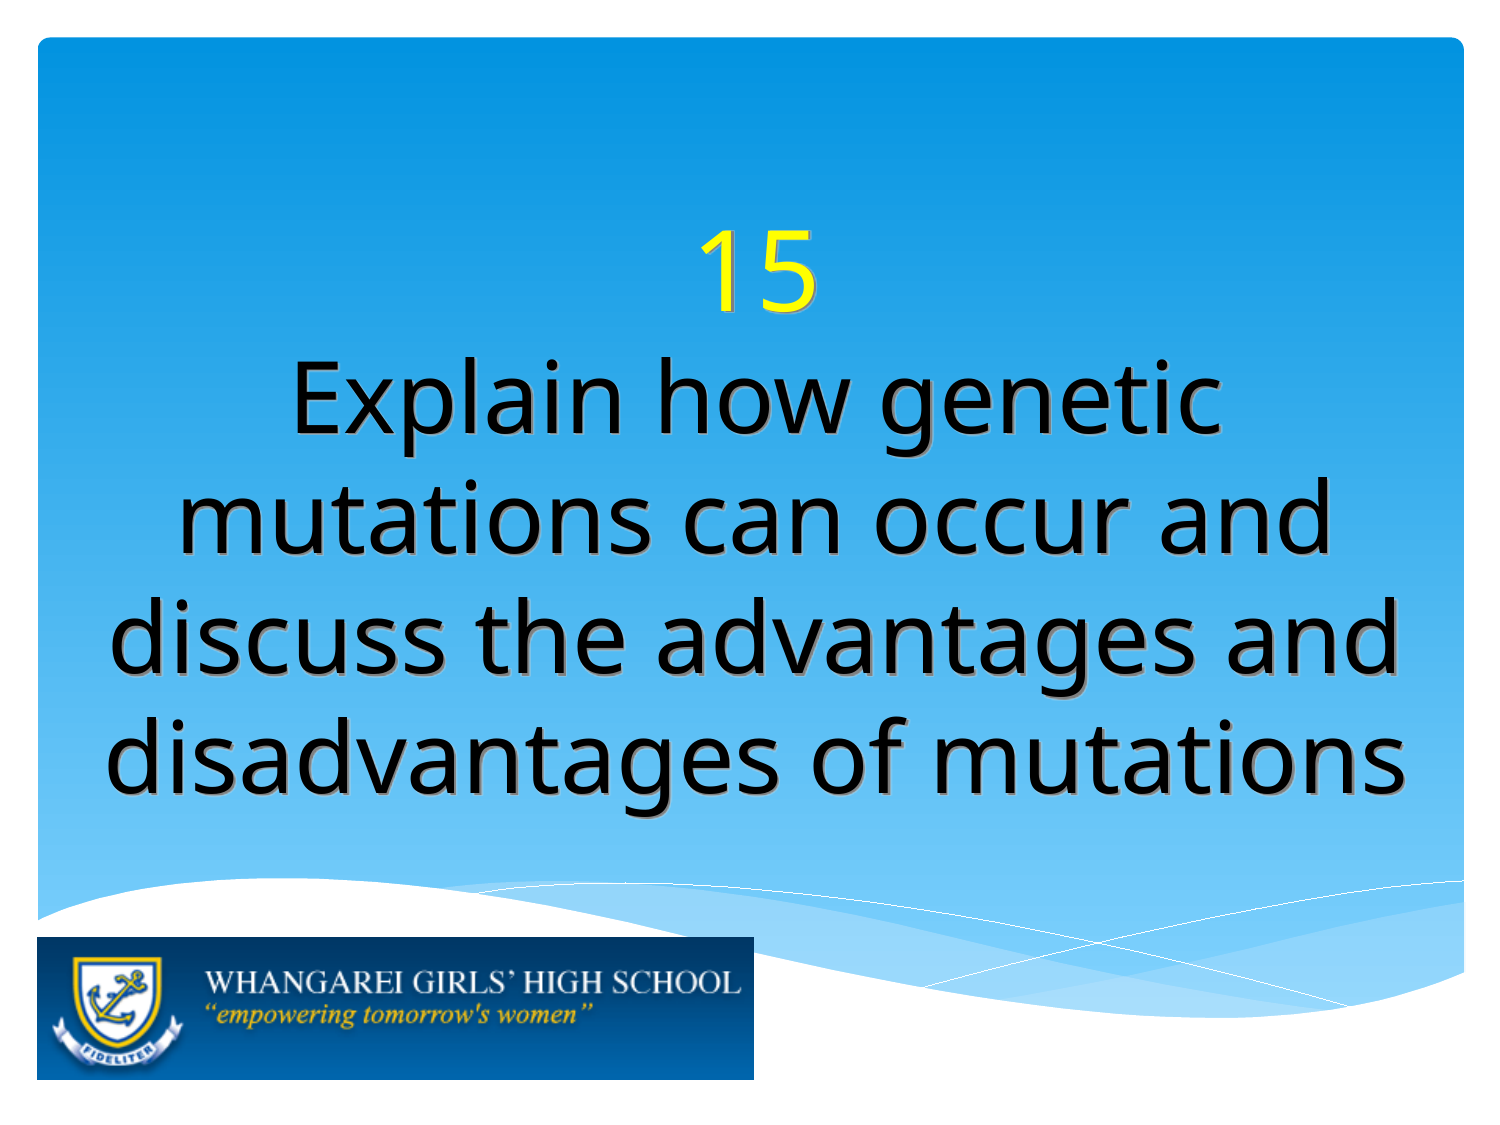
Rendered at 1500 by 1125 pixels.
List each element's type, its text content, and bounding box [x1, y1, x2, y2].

picture [37, 937, 754, 1080]
text_box 15 Explain how genetic mutations can occur and discuss the advantages and disadvantages of mutations [74, 99, 1438, 913]
